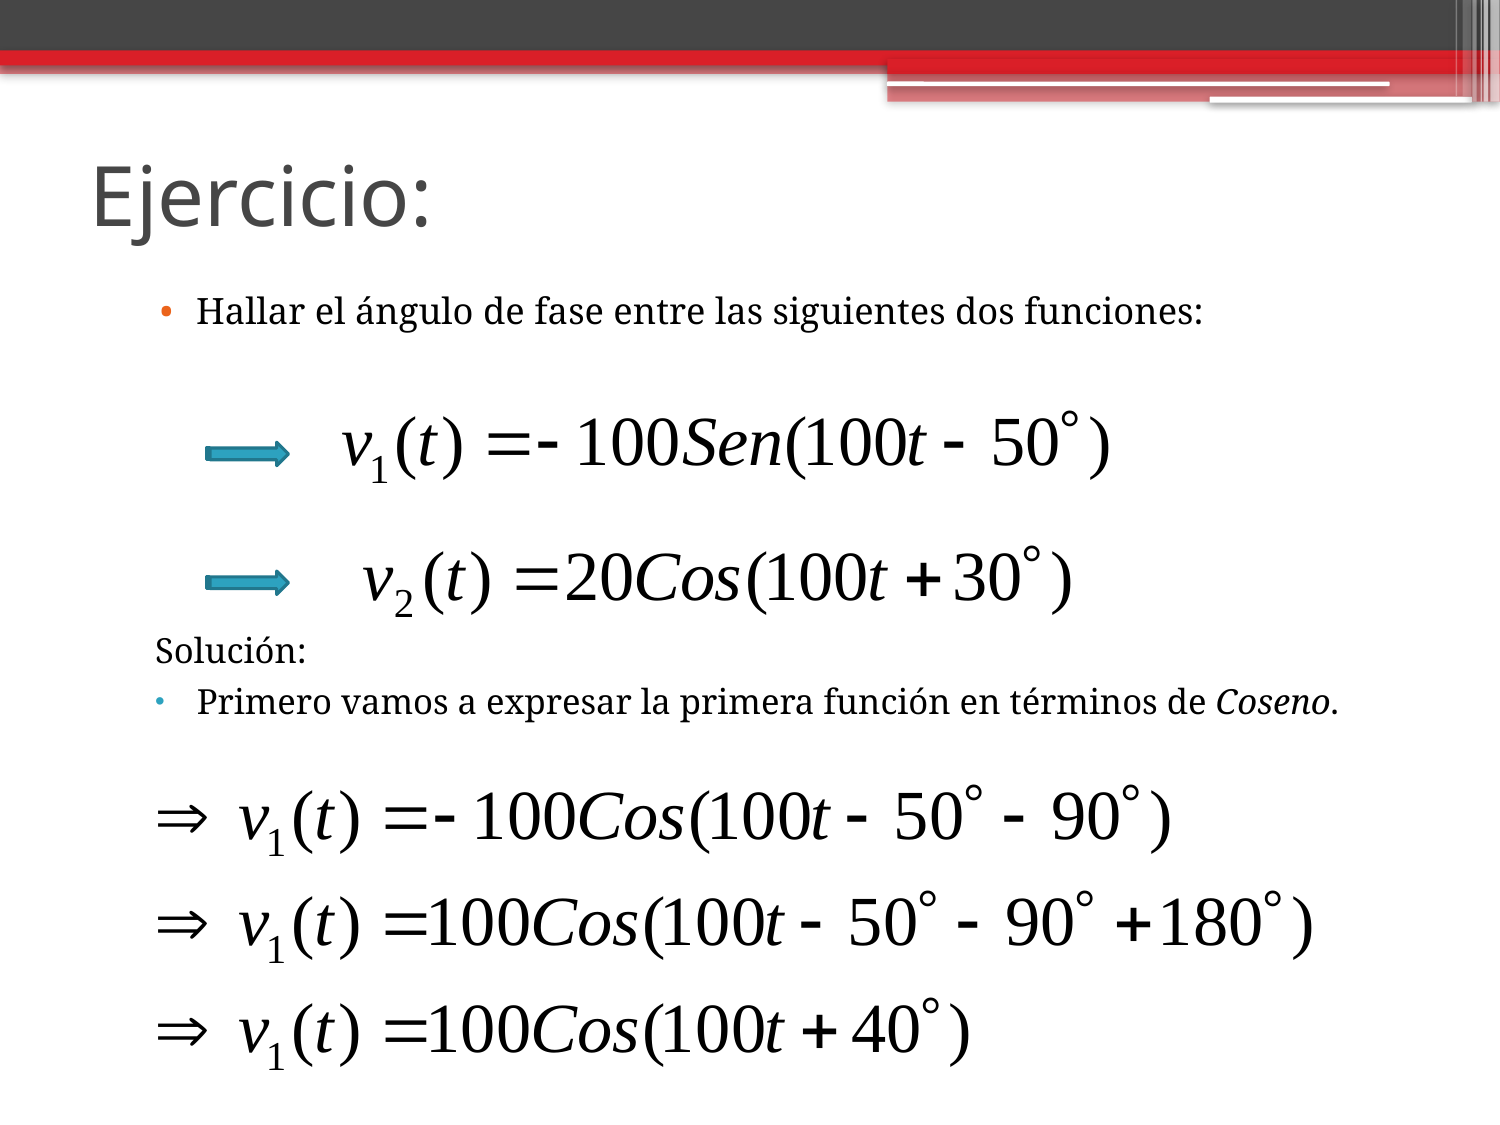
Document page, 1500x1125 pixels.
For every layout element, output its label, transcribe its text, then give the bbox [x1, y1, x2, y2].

text_box [205, 569, 290, 596]
title Ejercicio: [75, 105, 1425, 281]
text_box [205, 440, 290, 468]
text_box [145, 769, 1326, 1087]
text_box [352, 529, 1087, 630]
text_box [332, 395, 1125, 496]
text_box Hallar el ángulo de fase entre las siguientes dos funciones: [129, 281, 1360, 372]
text_box Solución: Primero vamos a expresar la primera función en términos de Coseno. [128, 621, 1359, 771]
